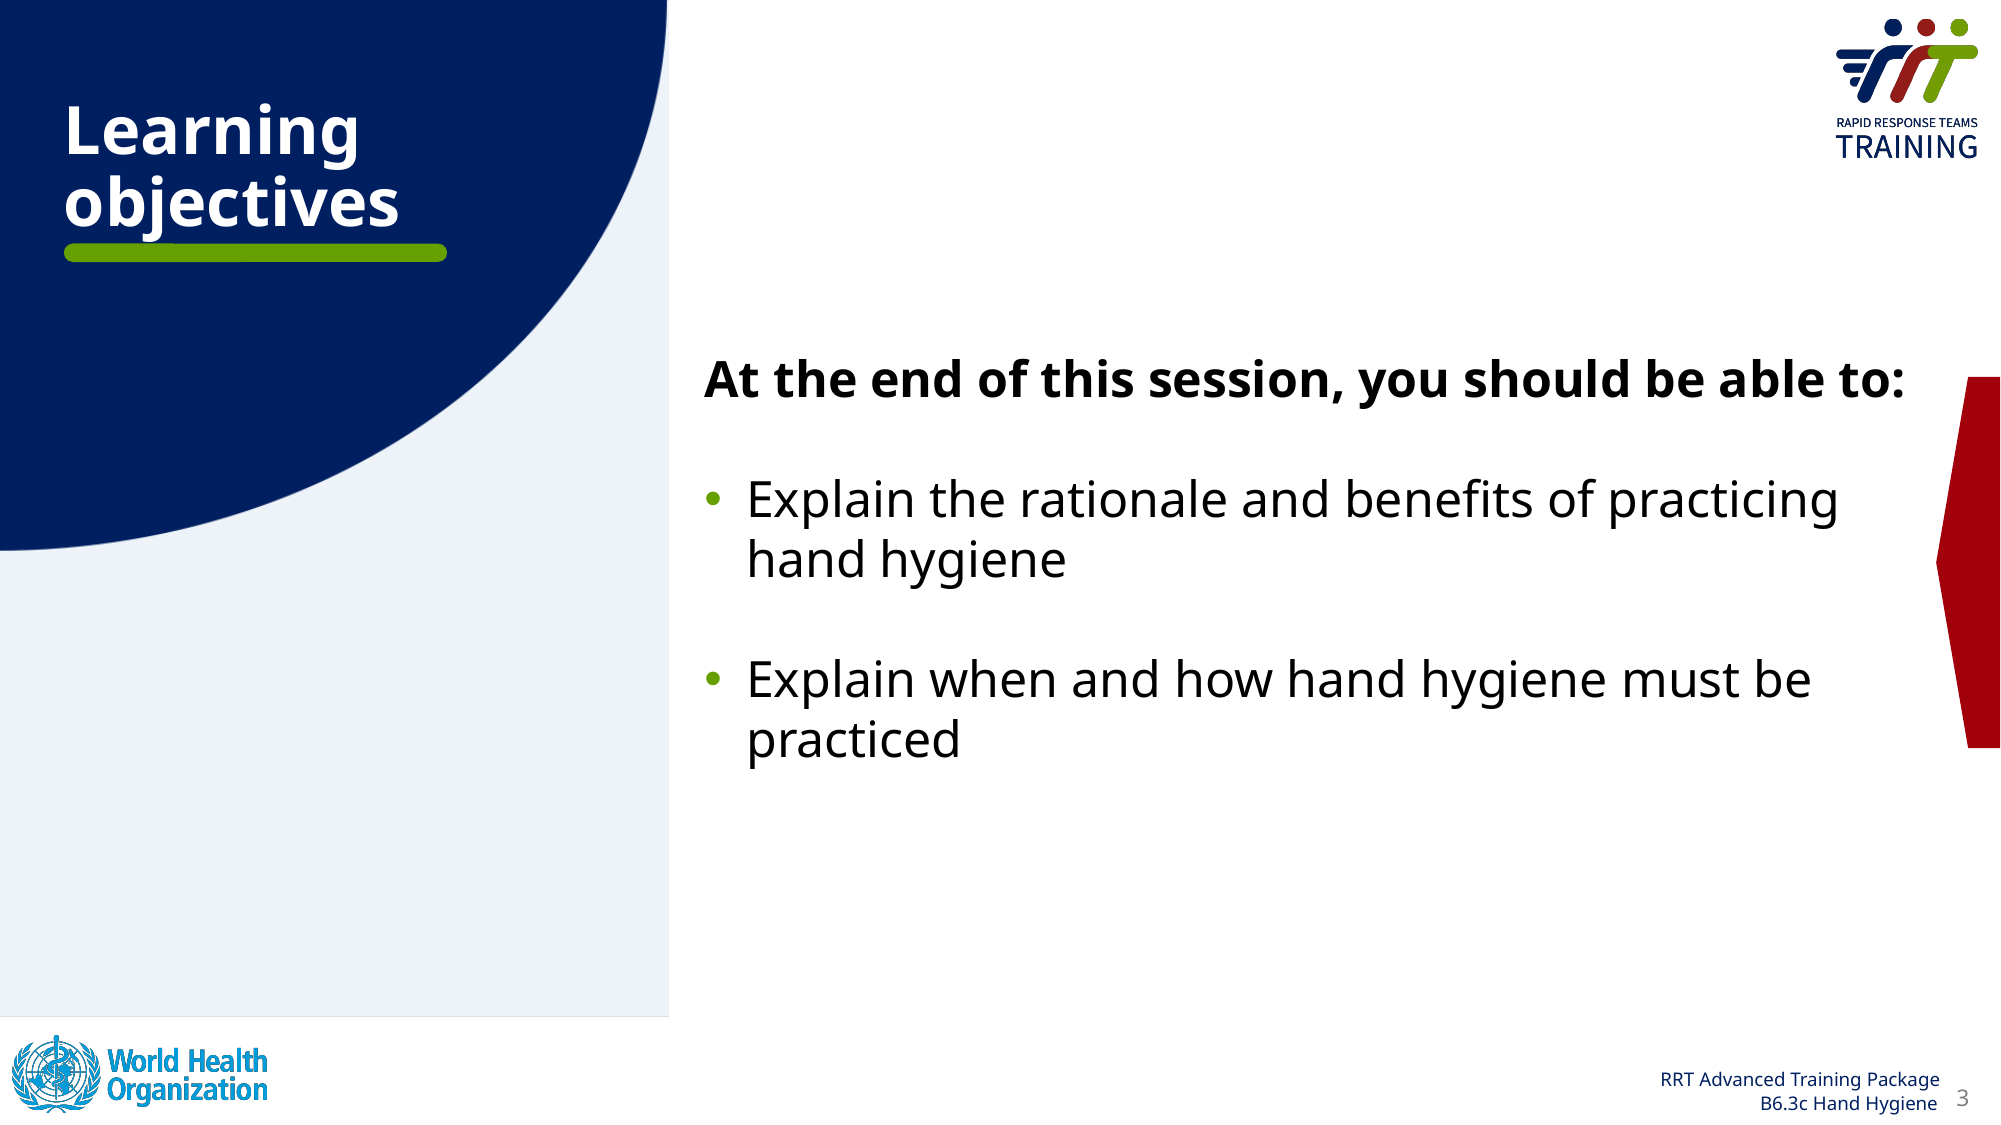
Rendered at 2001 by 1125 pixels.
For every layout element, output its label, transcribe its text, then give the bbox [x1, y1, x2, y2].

picture [36, 1088, 78, 1105]
text_box At the end of this session, you should be able to: Explain the rationale and benefits of practicing hand hygiene Explain when and how hand hygiene must be practiced [696, 340, 1970, 776]
picture [1835, 19, 1978, 167]
picture [12, 1035, 54, 1068]
picture [34, 1054, 43, 1078]
text_box 3 [1557, 1065, 1993, 1125]
picture [40, 1062, 47, 1070]
text_box Learning objectives [63, 103, 600, 242]
picture [30, 1083, 37, 1091]
picture [24, 1054, 36, 1087]
picture [0, 0, 669, 1018]
picture [12, 1083, 48, 1113]
picture [50, 1108, 62, 1113]
picture [46, 1056, 54, 1062]
picture [22, 1062, 26, 1077]
picture [71, 1053, 90, 1091]
picture [59, 1035, 267, 1113]
